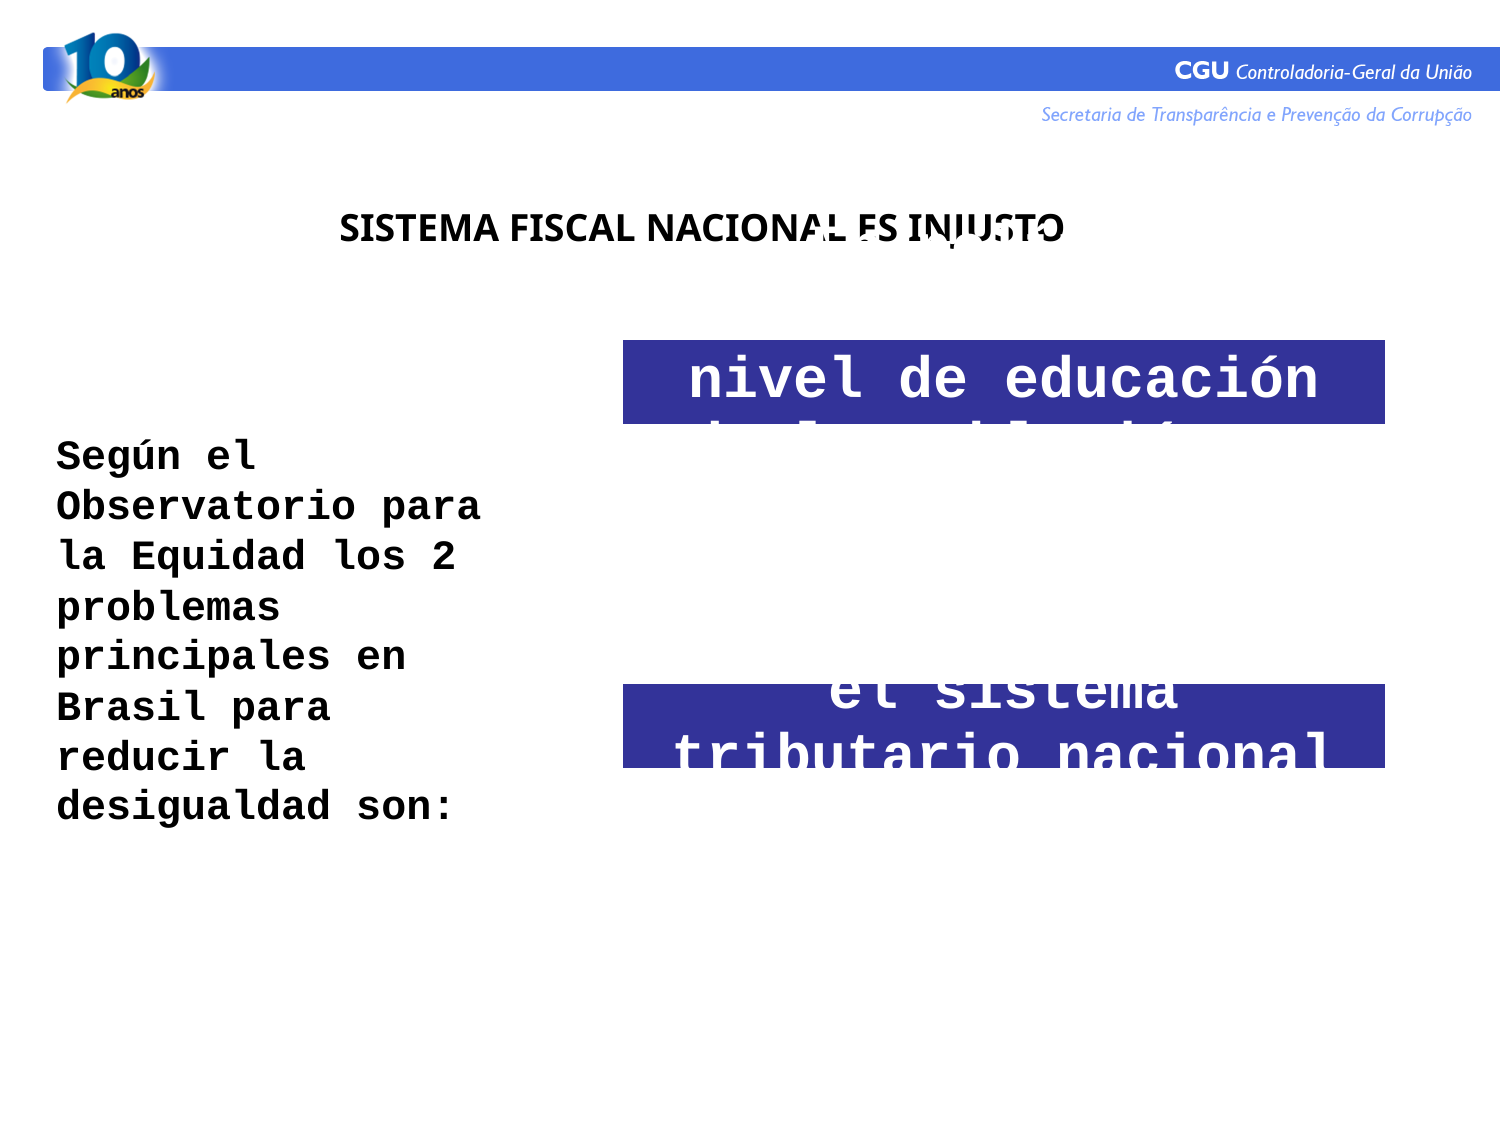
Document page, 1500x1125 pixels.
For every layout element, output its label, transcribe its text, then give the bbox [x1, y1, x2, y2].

text_box SISTEMA FISCAL NACIONAL ES INJUSTO [324, 196, 1282, 256]
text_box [525, 337, 1483, 1000]
text_box Según el Observatorio para la Equidad los 2 problemas principales en Brasil para reducir la desigualdad son: [41, 420, 520, 886]
picture [0, 18, 1500, 189]
